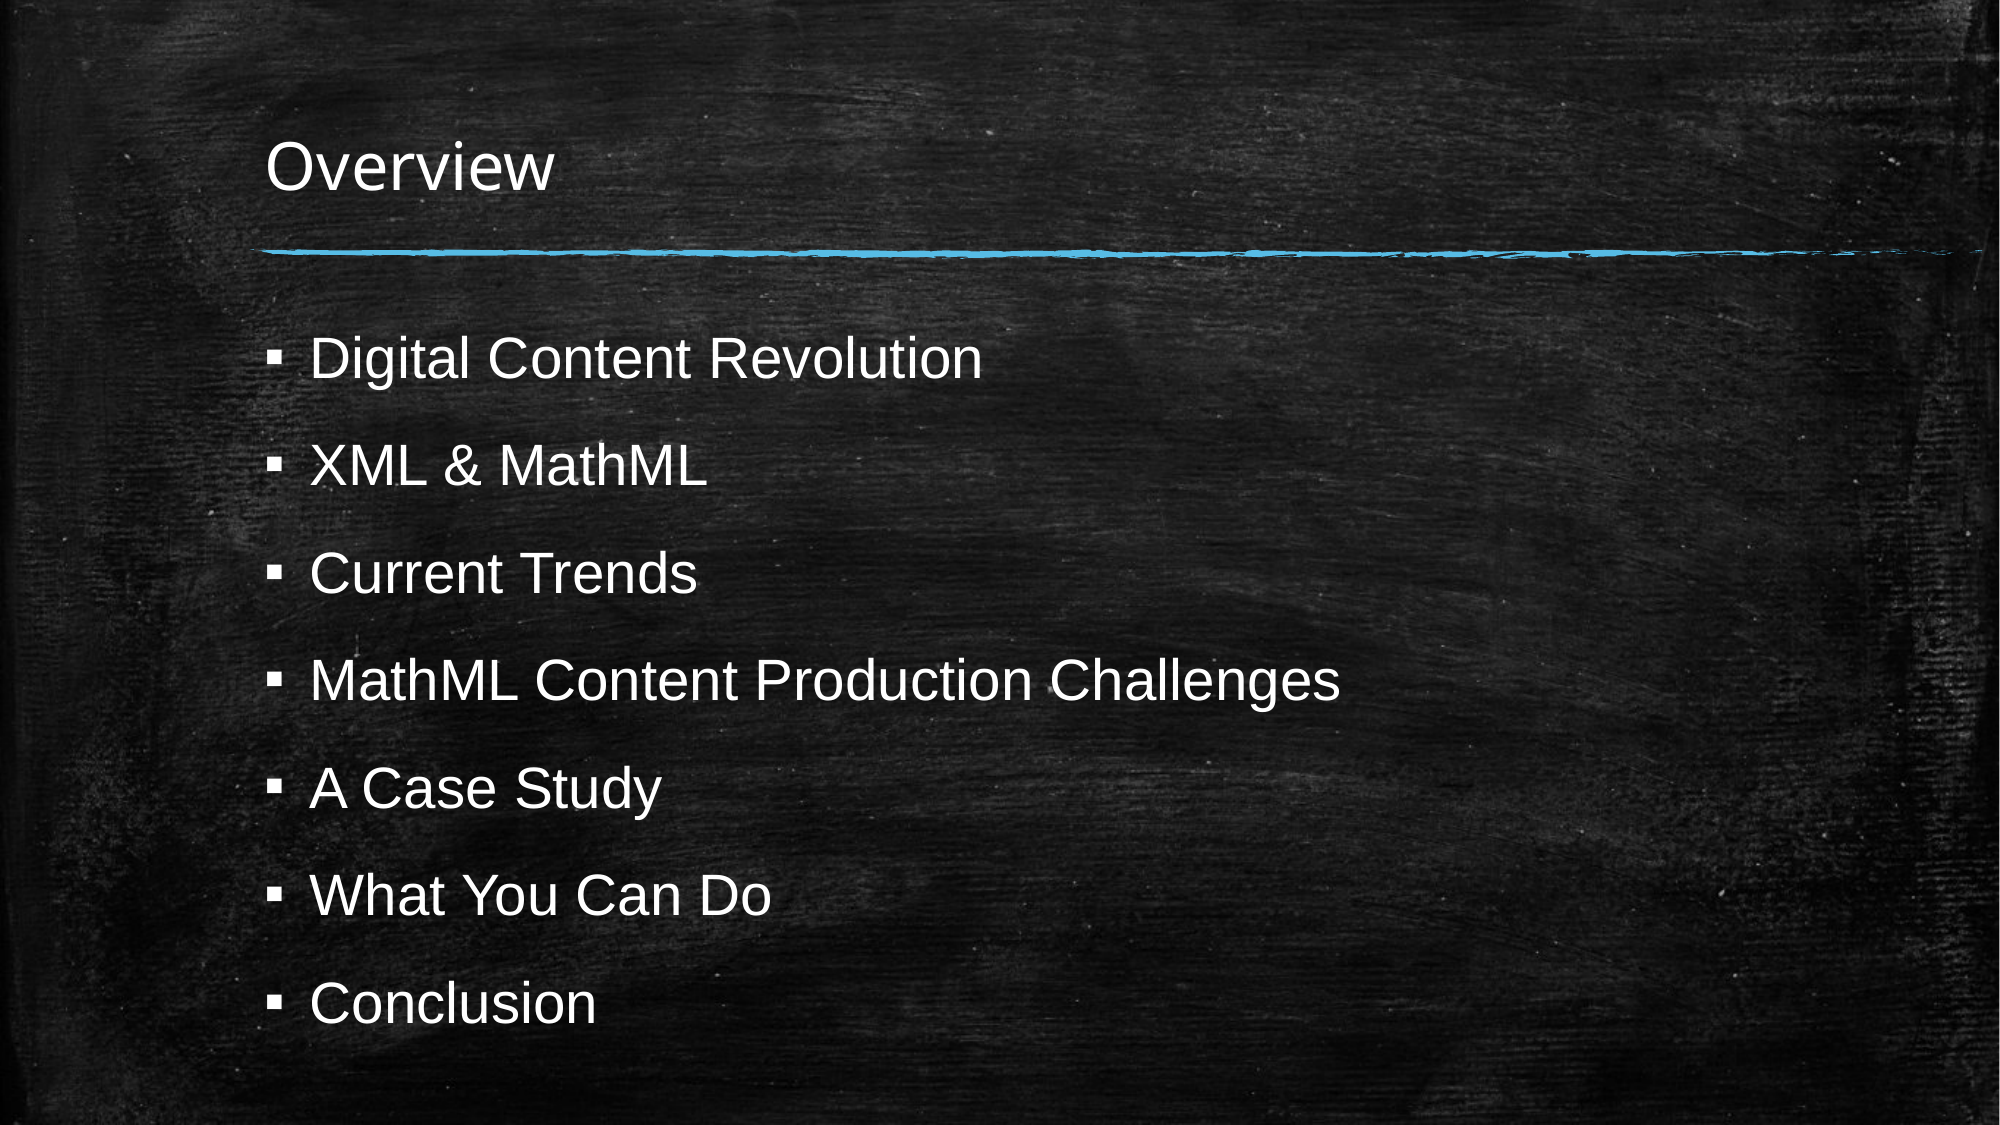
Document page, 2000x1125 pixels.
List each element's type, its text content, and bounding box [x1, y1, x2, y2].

list Digital Content Revolution XML & MathML Current Trends MathML Content Production Challenges A Case Study What You Can Do Conclusion [249, 312, 1750, 1013]
title Overview [249, 45, 1750, 213]
